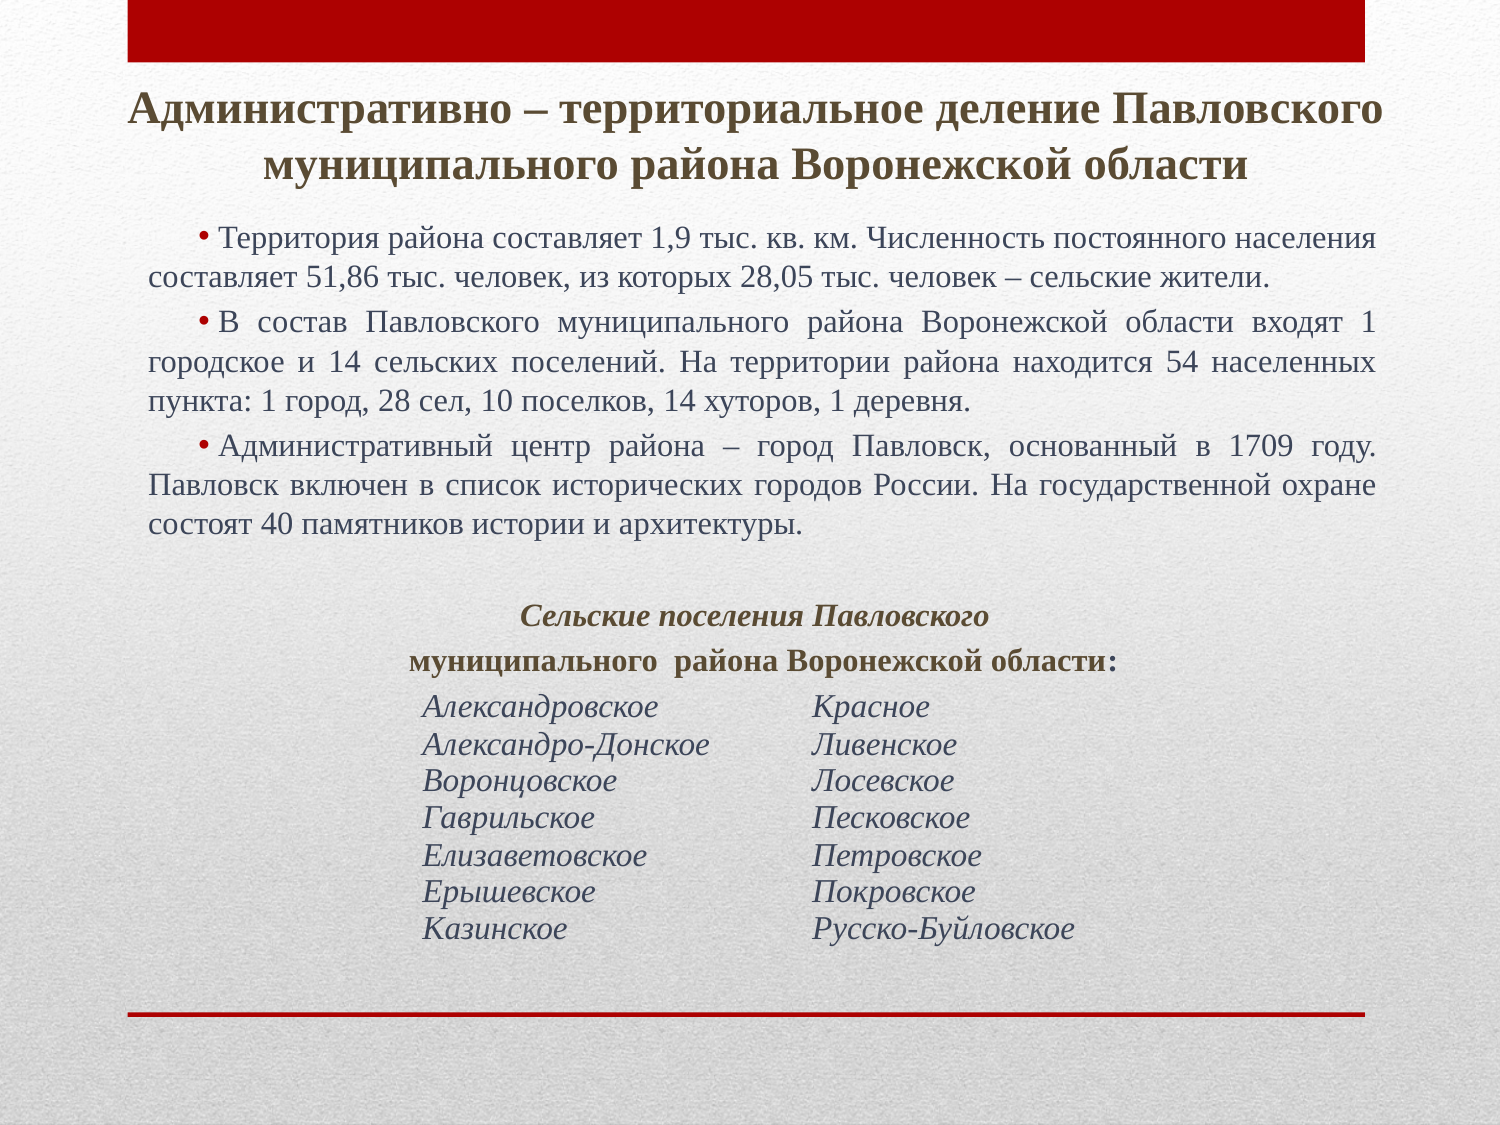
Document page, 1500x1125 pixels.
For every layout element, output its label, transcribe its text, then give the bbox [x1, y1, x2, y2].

table_header Красное Ливенское Лосевское Песковское Петровское Покровское Русско-Буйловское [797, 681, 1187, 1011]
title Административно – территориальное деление Павловского муниципального района Воронежской области [112, 78, 1400, 197]
table_header Александровское Александро-Донское Воронцовское Гаврильское Елизаветовское Ерышевское Казинское [407, 681, 797, 1011]
list Территория района составляет 1,9 тыс. кв. км. Численность постоянного населения составляет 51,86 тыс. человек, из которых 28,05 тыс. человек – сельские жители. В состав Павловского муниципального района Воронежской области входят 1 городское и 14 сельских поселений. На территории района находится 54 населенных пункта: 1 город, 28 сел, 10 поселков, 14 хуторов, 1 деревня. Административный центр района – город Павловск, основанный в 1709 году. Павловск включен в список исторических городов России. На государственной охране состоят 40 памятников истории и архитектуры. Сельские поселения Павловского муниципального района Воронежской области: [88, 208, 1394, 693]
